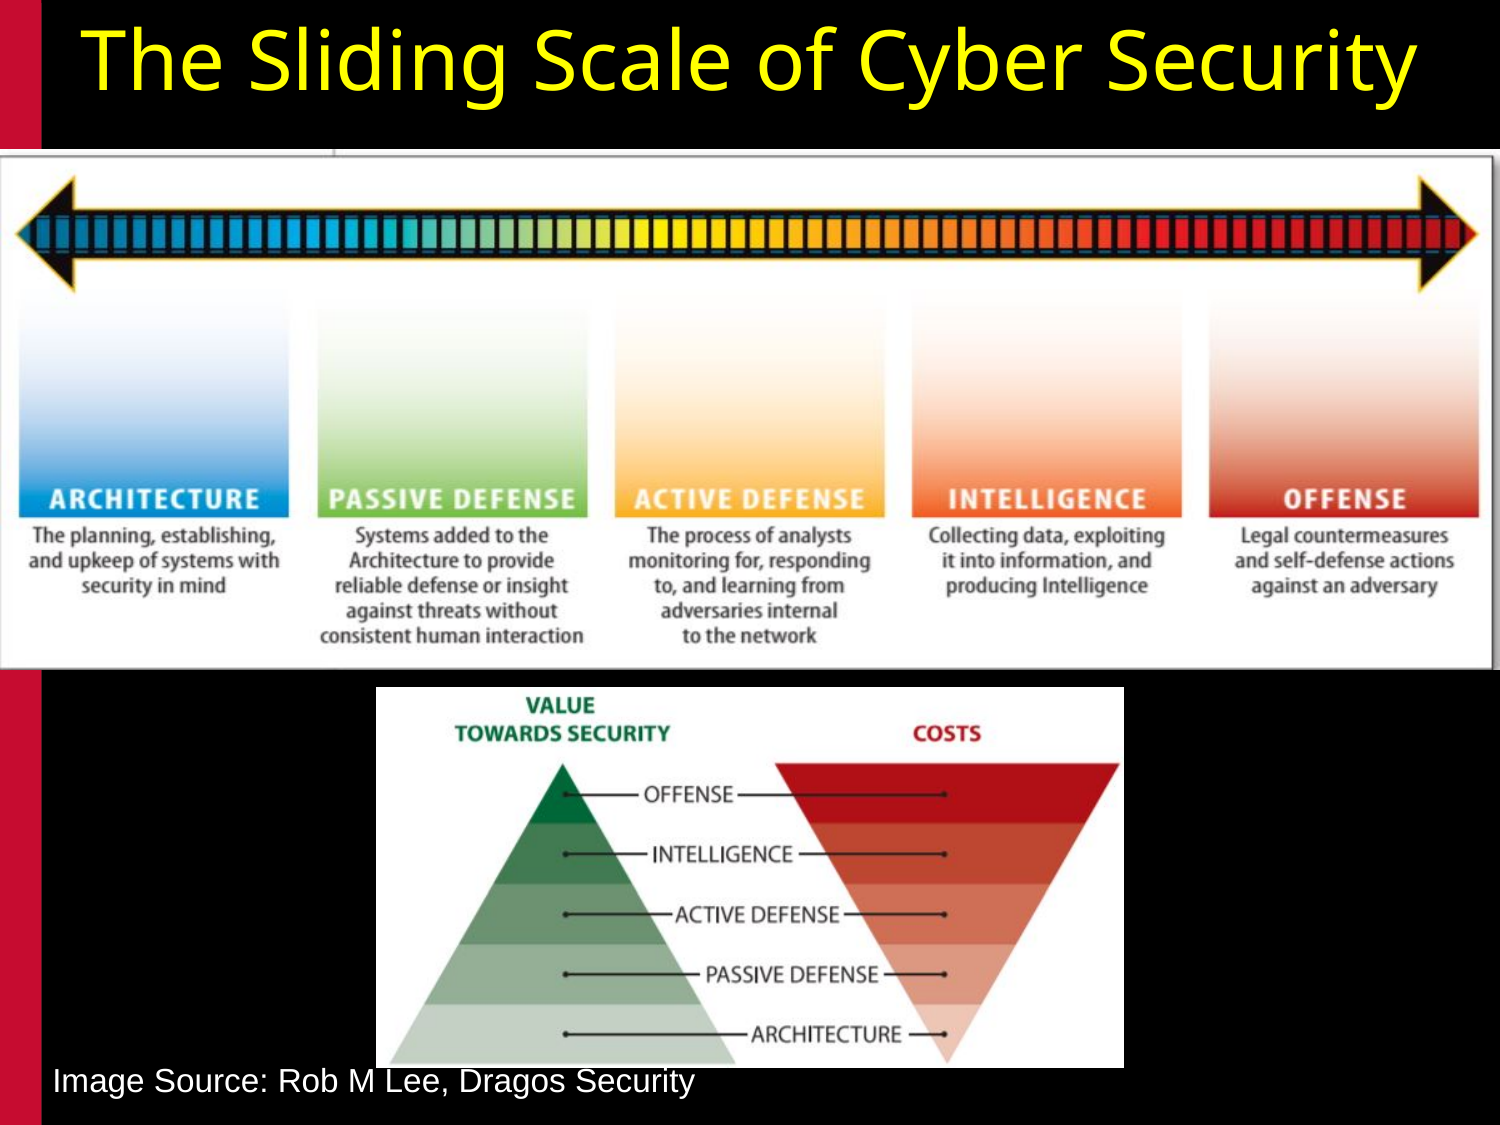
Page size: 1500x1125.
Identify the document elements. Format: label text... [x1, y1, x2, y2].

title The Sliding Scale of Cyber Security [0, 0, 1500, 149]
picture [0, 149, 1500, 671]
text_box Image Source: Rob M Lee, Dragos Security [37, 1051, 1375, 1107]
picture [375, 687, 1124, 1068]
